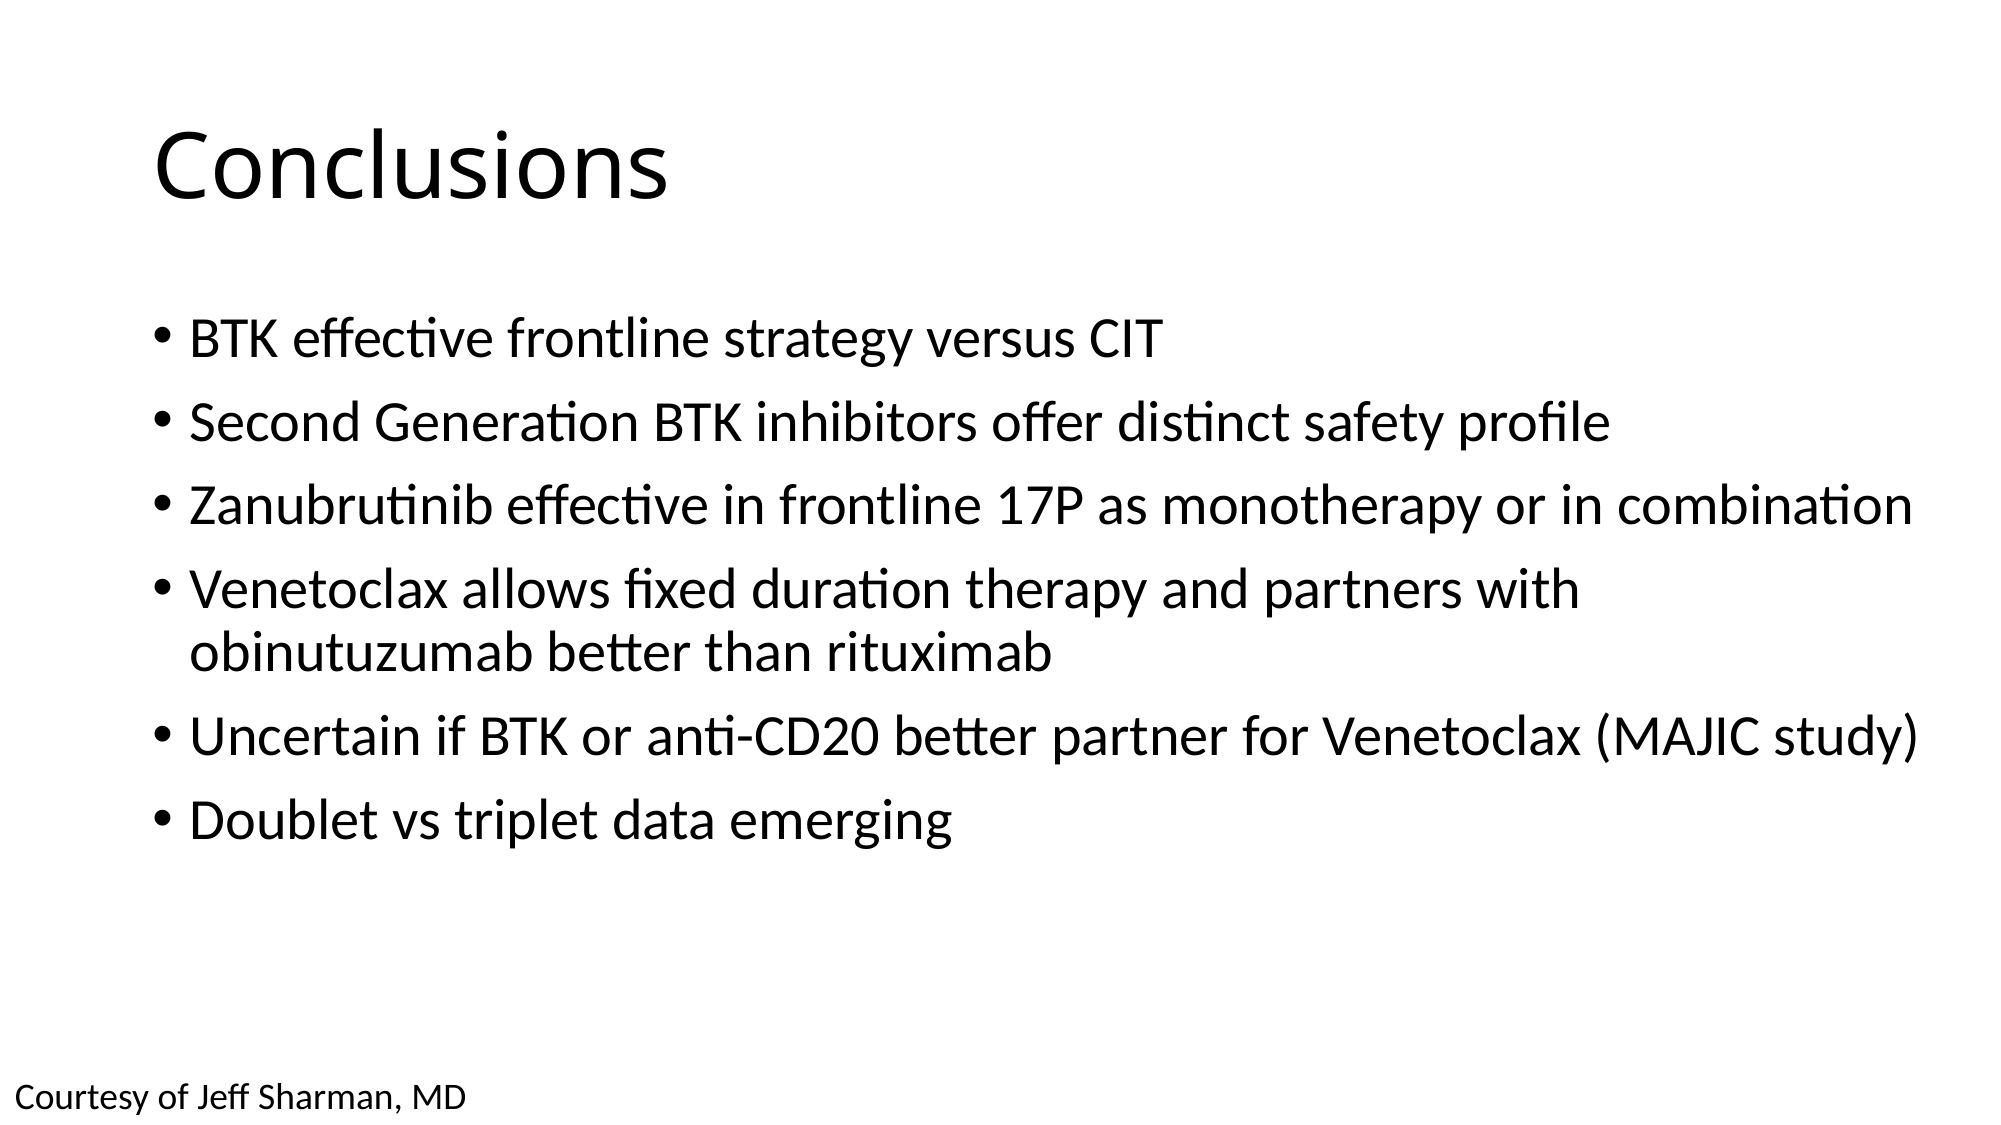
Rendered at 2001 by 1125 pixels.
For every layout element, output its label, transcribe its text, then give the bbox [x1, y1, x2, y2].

list BTK effective frontline strategy versus CIT Second Generation BTK inhibitors offer distinct safety profile Zanubrutinib effective in frontline 17P as monotherapy or in combination Venetoclax allows fixed duration therapy and partners with obinutuzumab better than rituximab Uncertain if BTK or anti-CD20 better partner for Venetoclax (MAJIC study) Doublet vs triplet data emerging [137, 299, 1946, 1014]
title Conclusions [137, 59, 1863, 278]
text_box Courtesy of Jeff Sharman, MD [0, 1064, 1012, 1125]
